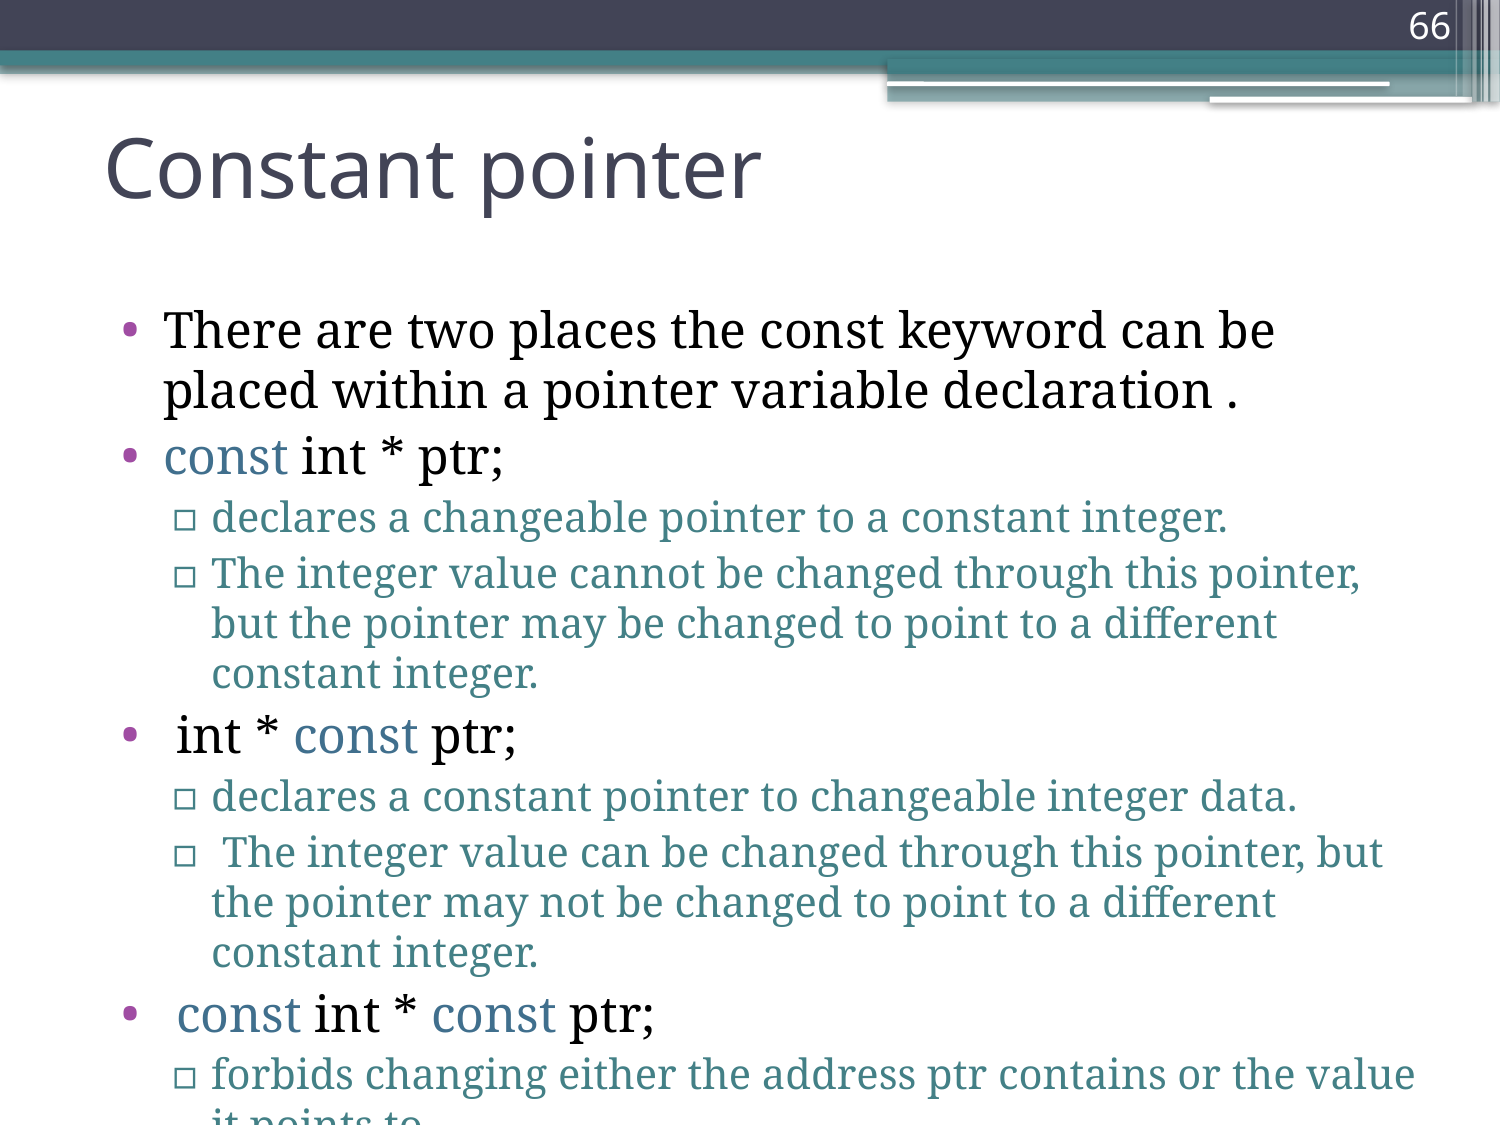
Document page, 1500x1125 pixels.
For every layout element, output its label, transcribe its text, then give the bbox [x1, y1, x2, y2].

title Constant pointer [88, 78, 1439, 254]
list There are two places the const keyword can be placed within a pointer variable declaration . const int * ptr; declares a changeable pointer to a constant integer. The integer value cannot be changed through this pointer, but the pointer may be changed to point to a different constant integer. int * const ptr; declares a constant pointer to changeable integer data. The integer value can be changed through this pointer, but the pointer may not be changed to point to a different constant integer. const int * const ptr; forbids changing either the address ptr contains or the value it points to. [88, 290, 1439, 1001]
slide_number 66 [1341, 0, 1466, 61]
